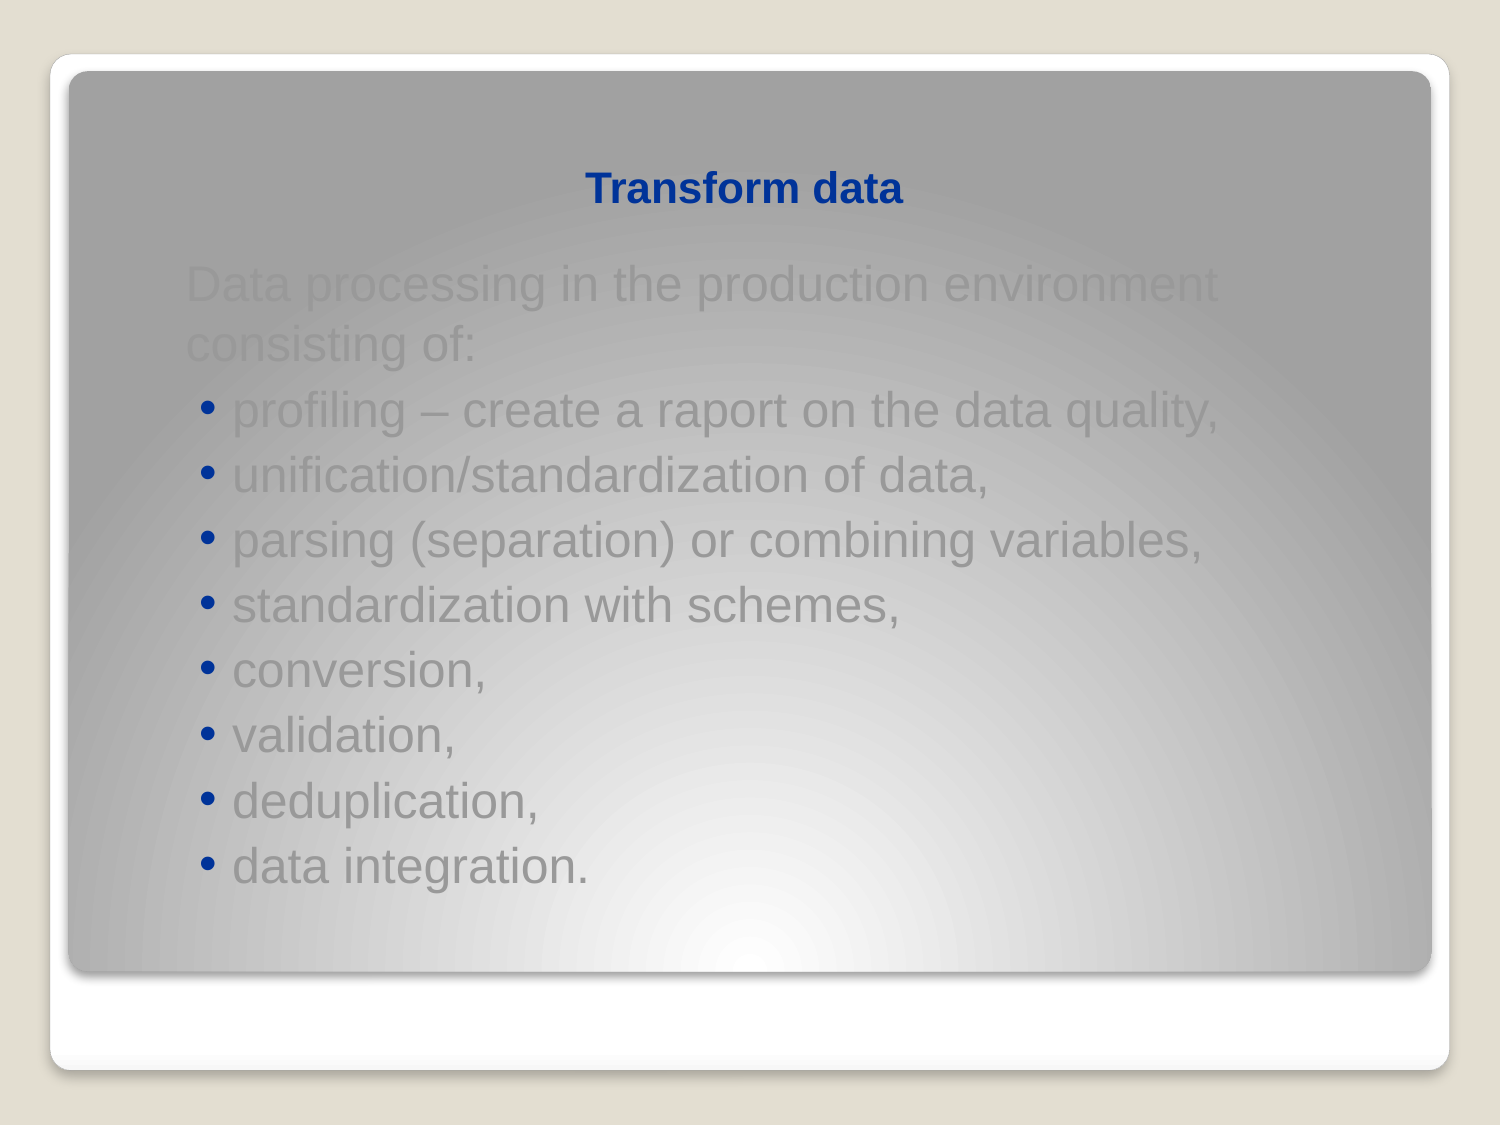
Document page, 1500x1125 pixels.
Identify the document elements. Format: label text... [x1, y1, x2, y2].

list Data processing in the production environment consisting of: profiling – create a raport on the data quality, unification/standardization of data, parsing (separation) or combining variables, standardization with schemes, conversion, validation, deduplication, data integration. [112, 231, 1400, 1024]
title Transform data [88, 103, 1400, 220]
